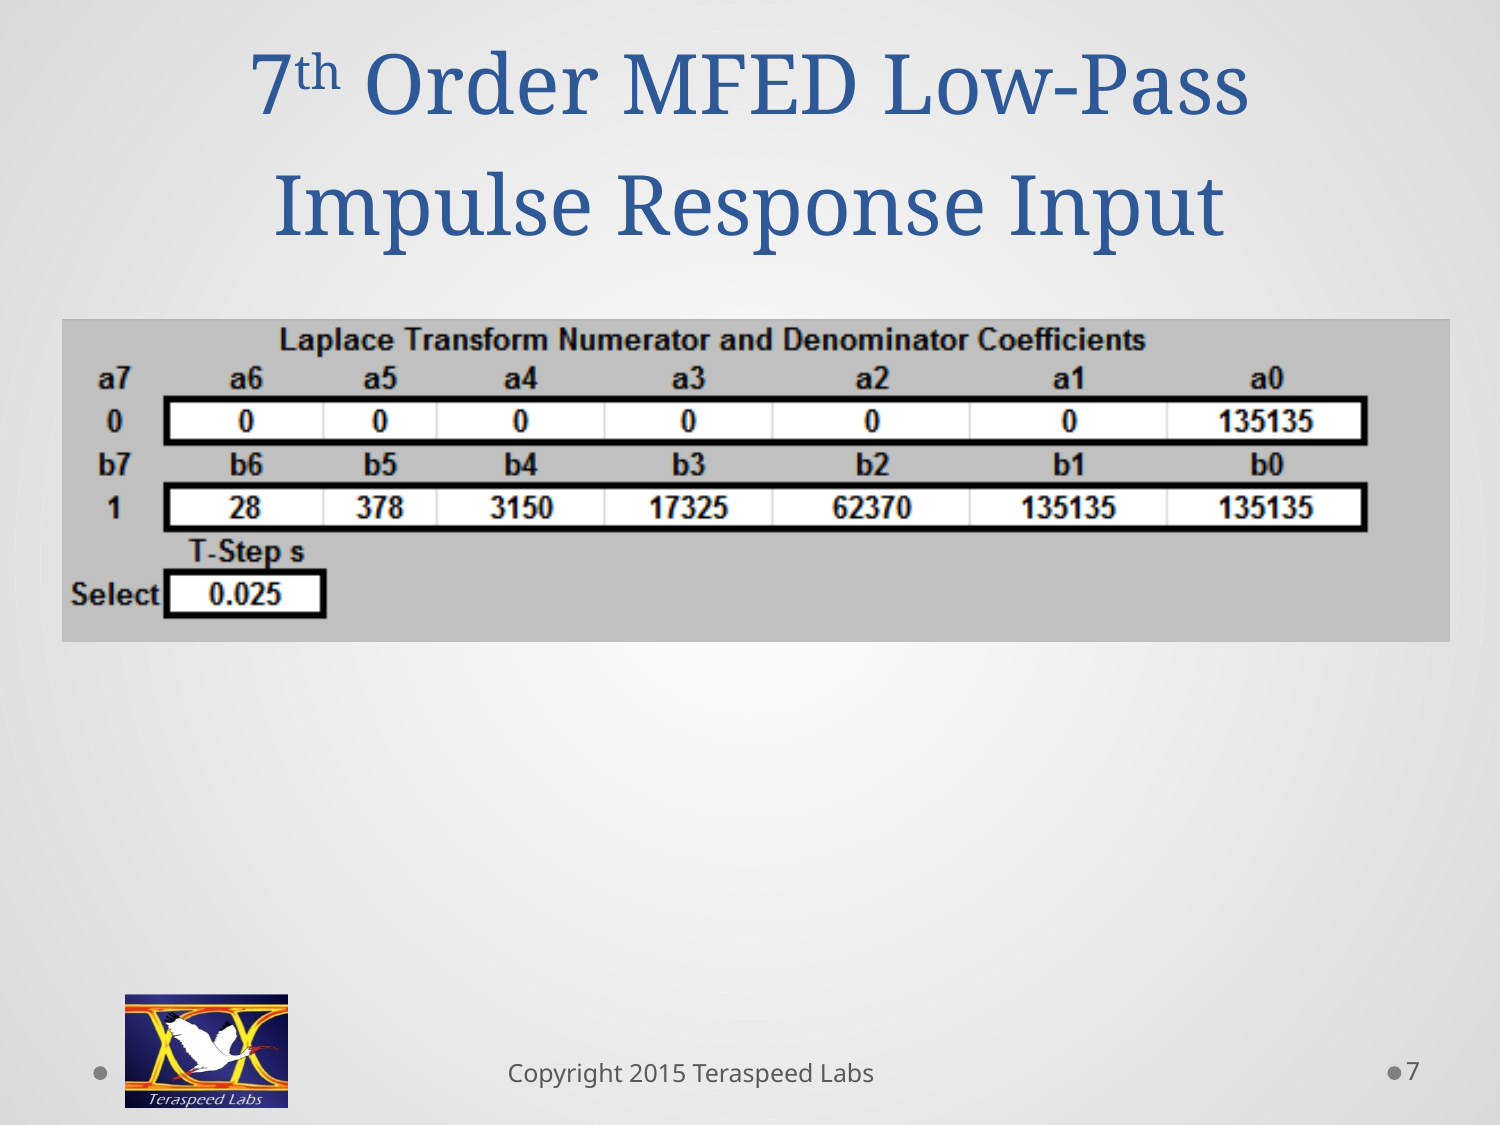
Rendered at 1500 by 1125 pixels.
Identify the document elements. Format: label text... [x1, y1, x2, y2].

slide_number 7 [1401, 1042, 1494, 1103]
picture [125, 994, 288, 1108]
title 7th Order MFED Low-Pass Impulse Response Input [75, 0, 1425, 263]
footer Copyright 2015 Teraspeed Labs [500, 1044, 968, 1105]
picture [62, 319, 1451, 642]
